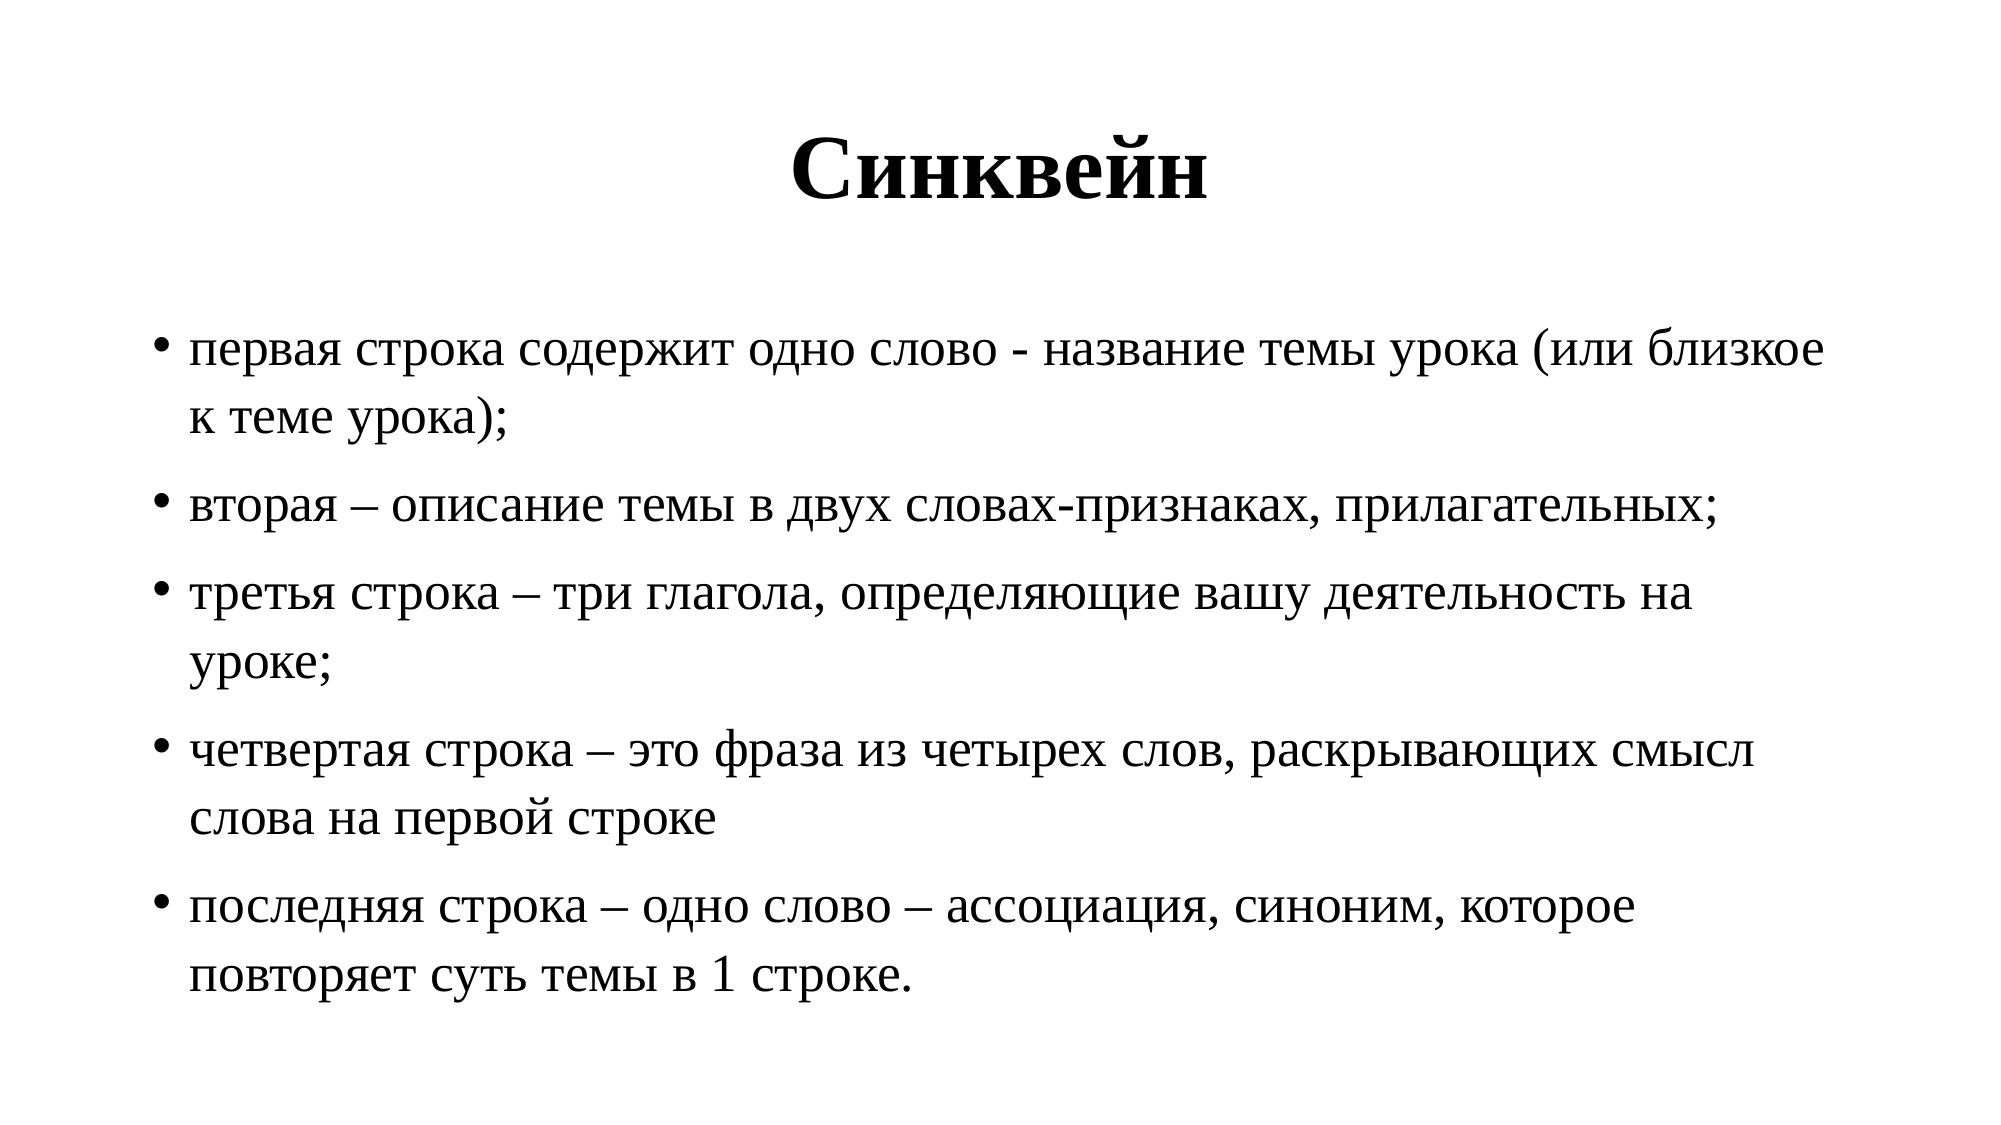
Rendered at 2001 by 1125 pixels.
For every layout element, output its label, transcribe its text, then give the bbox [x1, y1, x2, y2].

list первая строка содержит одно слово - название темы урока (или близкое к теме урока); вторая – описание темы в двух словах-признаках, прилагательных; третья строка – три глагола, определяющие вашу деятельность на уроке; четвертая строка – это фраза из четырех слов, раскрывающих смысл слова на первой строке последняя строка – одно слово – ассоциация, синоним, которое повторяет суть темы в 1 строке. [137, 299, 1863, 1014]
title Синквейн [137, 59, 1863, 278]
